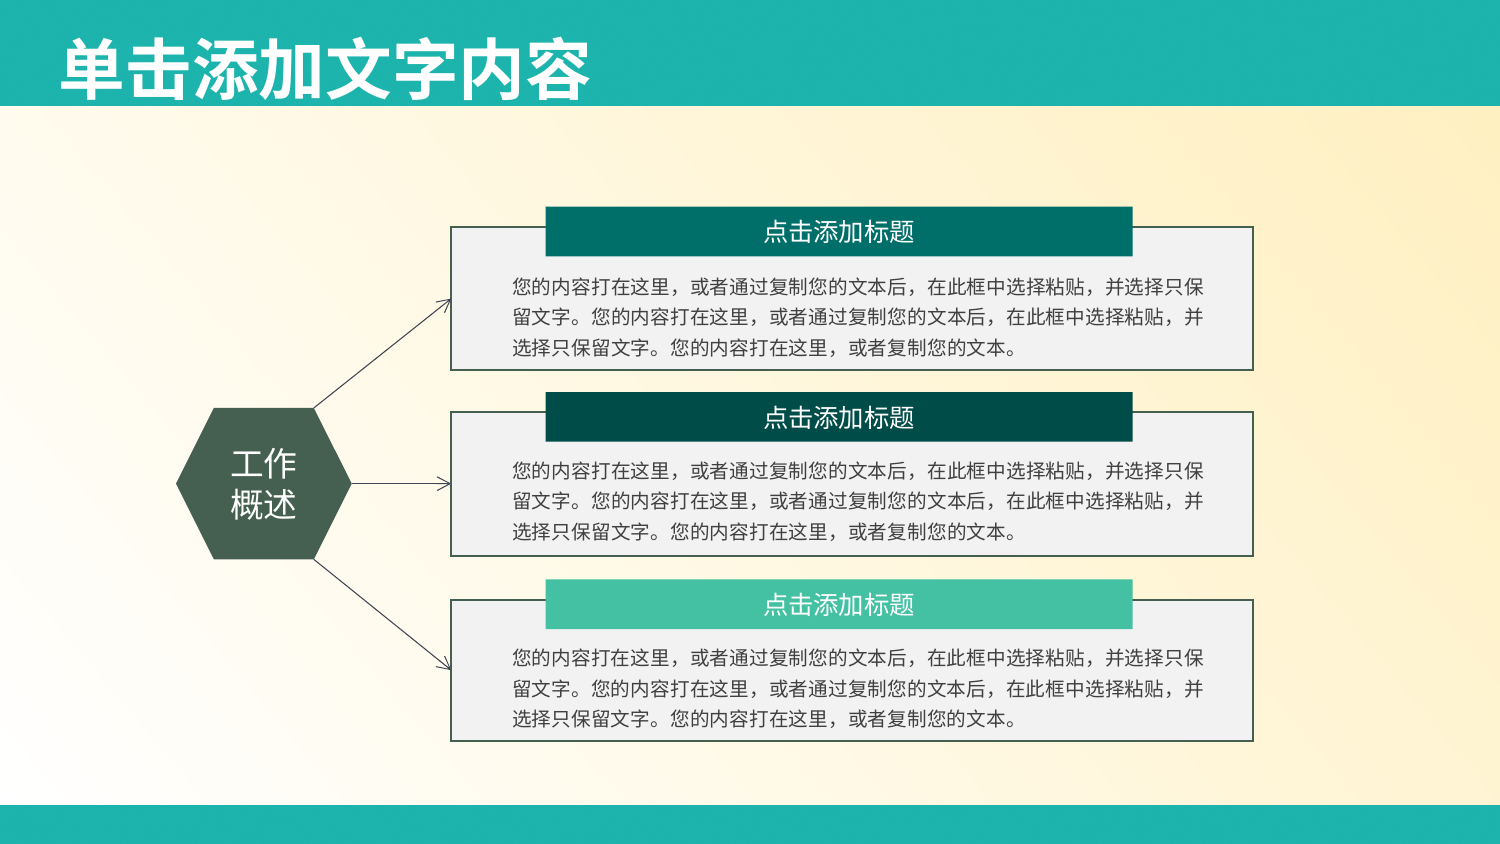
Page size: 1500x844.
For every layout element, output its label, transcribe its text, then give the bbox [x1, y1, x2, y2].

text_box 点击添加标题 [545, 206, 1134, 257]
text_box 您的内容打在这里，或者通过复制您的文本后，在此框中选择粘贴，并选择只保留文字。您的内容打在这里，或者通过复制您的文本后，在此框中选择粘贴，并选择只保留文字。您的内容打在这里，或者复制您的文本。 [502, 446, 1229, 549]
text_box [313, 559, 452, 671]
text_box [450, 411, 1254, 557]
text_box 您的内容打在这里，或者通过复制您的文本后，在此框中选择粘贴，并选择只保留文字。您的内容打在这里，或者通过复制您的文本后，在此框中选择粘贴，并选择只保留文字。您的内容打在这里，或者复制您的文本。 [502, 262, 1221, 365]
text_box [313, 298, 452, 408]
text_box 工作 概述 [174, 406, 353, 561]
text_box 点击添加标题 [545, 578, 1134, 630]
picture [0, 0, 1500, 106]
text_box 您的内容打在这里，或者通过复制您的文本后，在此框中选择粘贴，并选择只保留文字。您的内容打在这里，或者通过复制您的文本后，在此框中选择粘贴，并选择只保留文字。您的内容打在这里，或者复制您的文本。 [502, 634, 1223, 736]
text_box 点击添加标题 [545, 391, 1134, 443]
picture [0, 805, 1500, 844]
text_box [450, 599, 1254, 742]
text_box [450, 226, 1254, 371]
